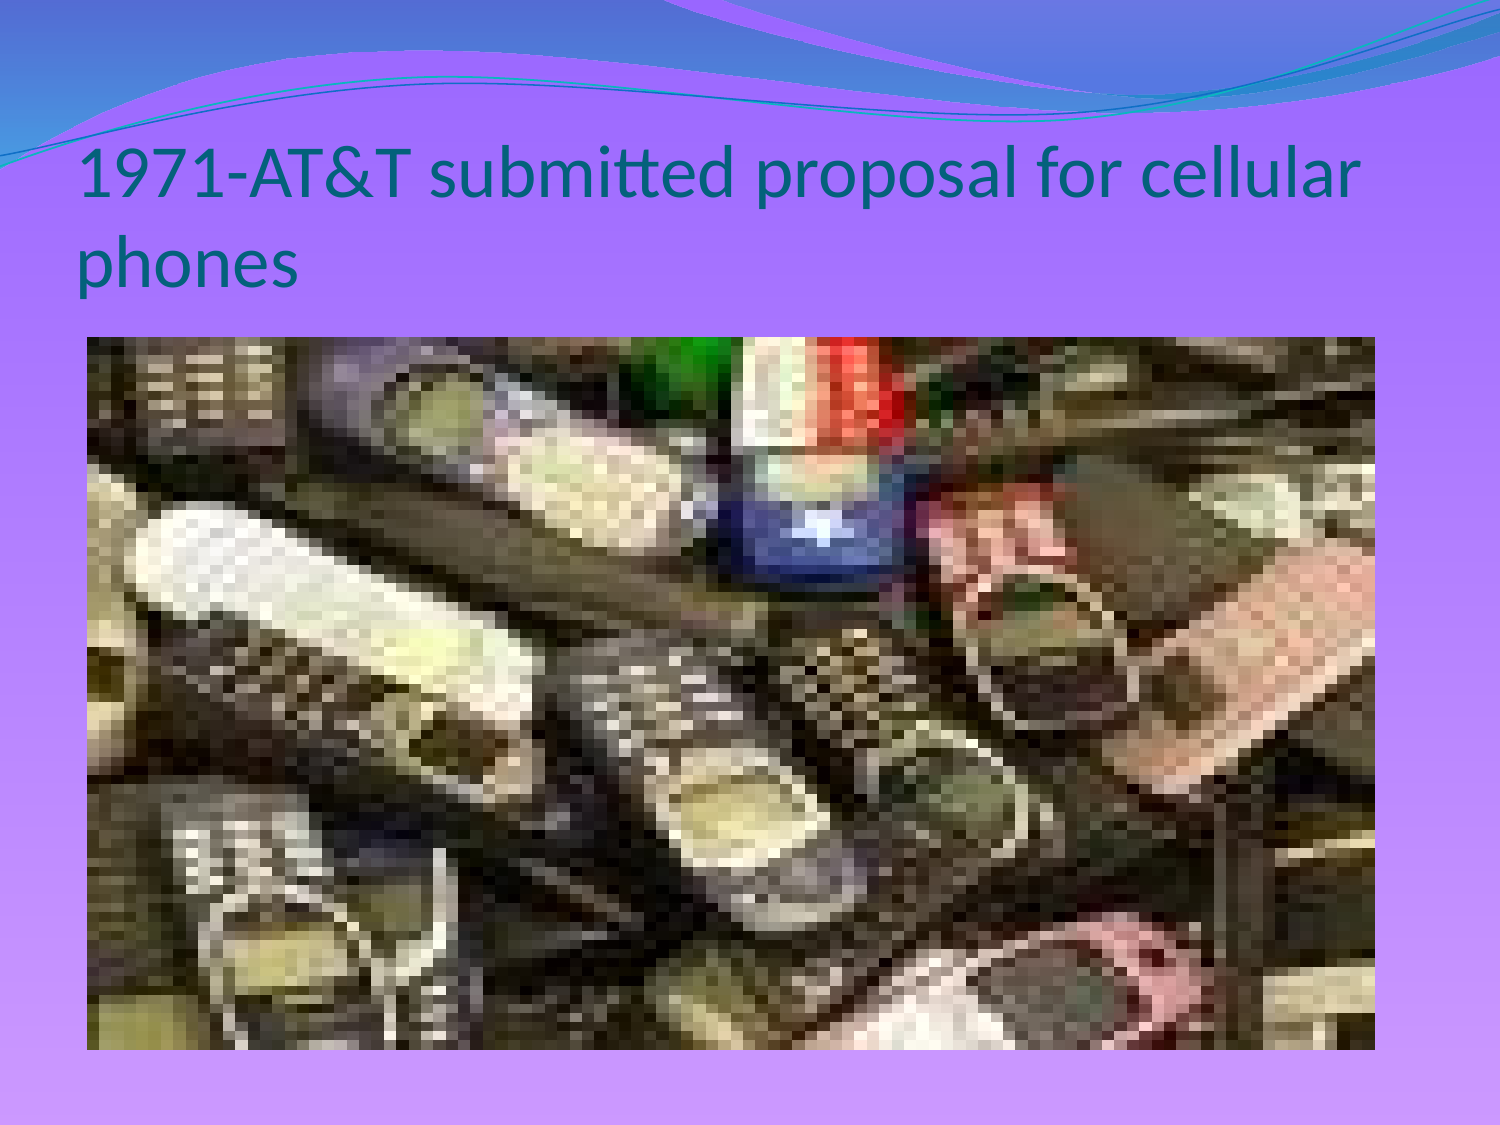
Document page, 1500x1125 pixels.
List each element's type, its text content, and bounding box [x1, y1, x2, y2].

title 1971-AT&T submitted proposal for cellular phones [75, 115, 1425, 303]
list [87, 337, 1376, 1051]
